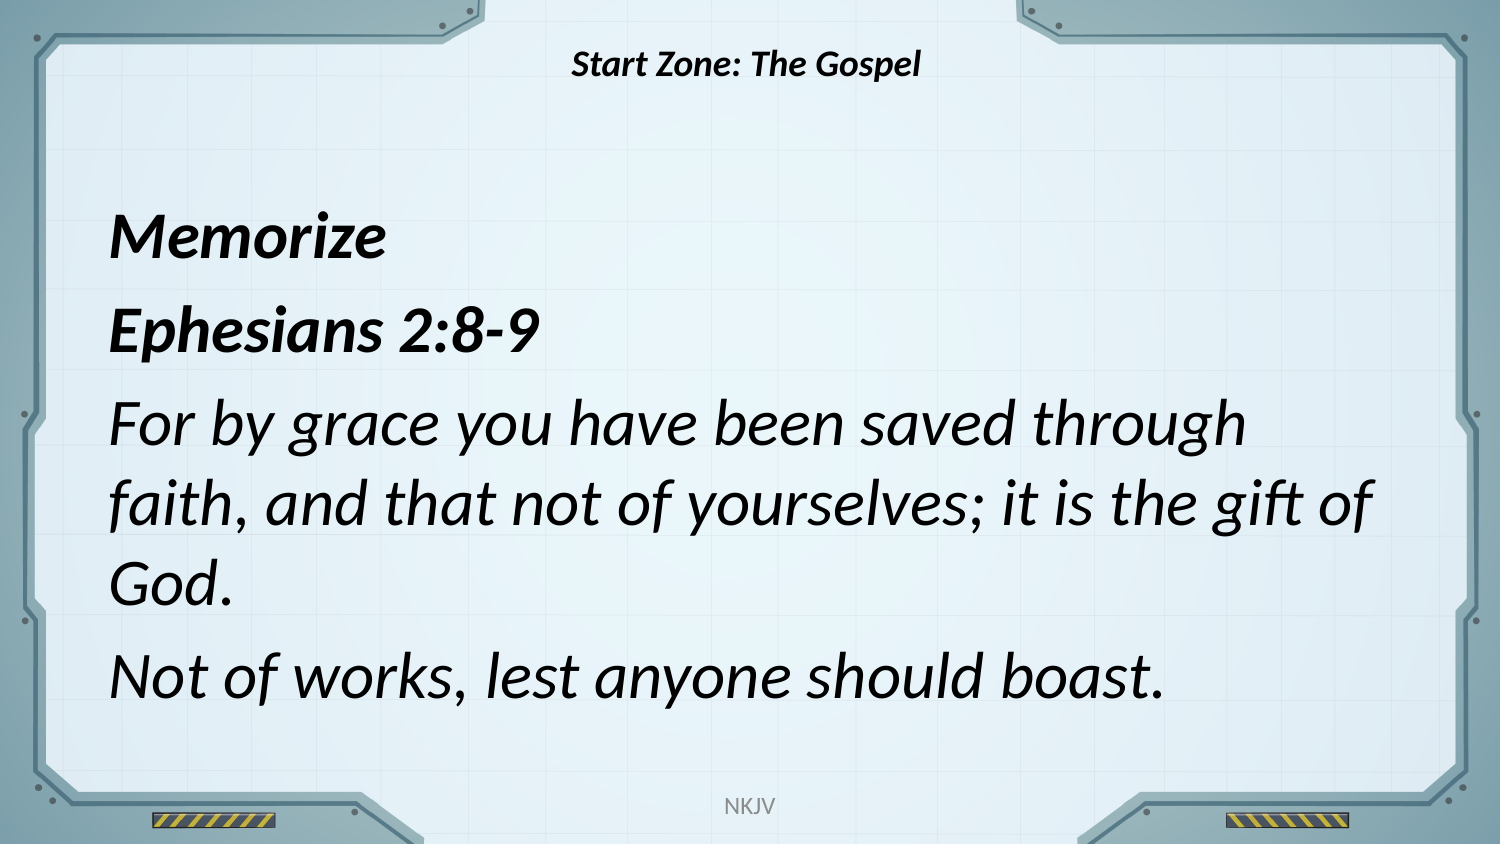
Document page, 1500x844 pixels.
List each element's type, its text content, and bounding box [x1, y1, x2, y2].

footer NKJV [512, 782, 988, 828]
list Memorize Ephesians 2:8-9 For by grace you have been saved through faith, and that not of yourselves; it is the gift of God. Not of works, lest anyone should boast. [94, 173, 1407, 731]
picture [0, 0, 1500, 844]
text_box Start Zone: The Gospel [502, 31, 992, 91]
